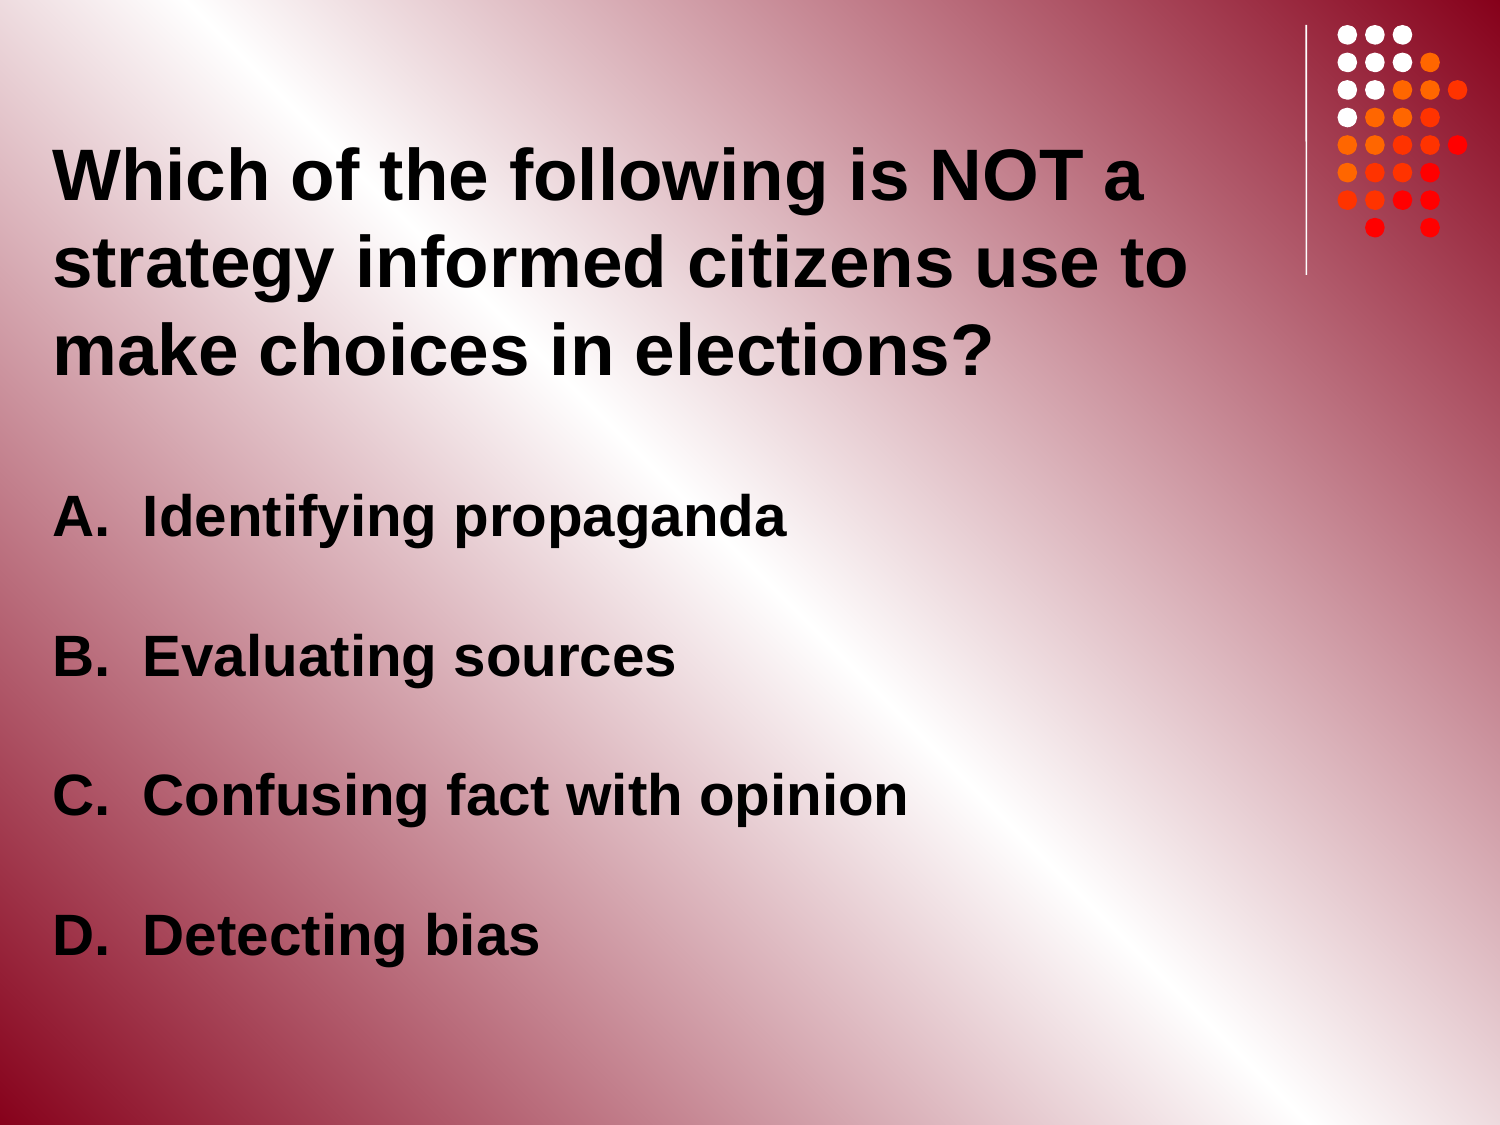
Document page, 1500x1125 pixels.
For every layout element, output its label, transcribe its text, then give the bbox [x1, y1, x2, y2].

text_box Which of the following is NOT a strategy informed citizens use to make choices in elections? A. Identifying propaganda B. Evaluating sources C. Confusing fact with opinion D. Detecting bias [37, 937, 1313, 1125]
